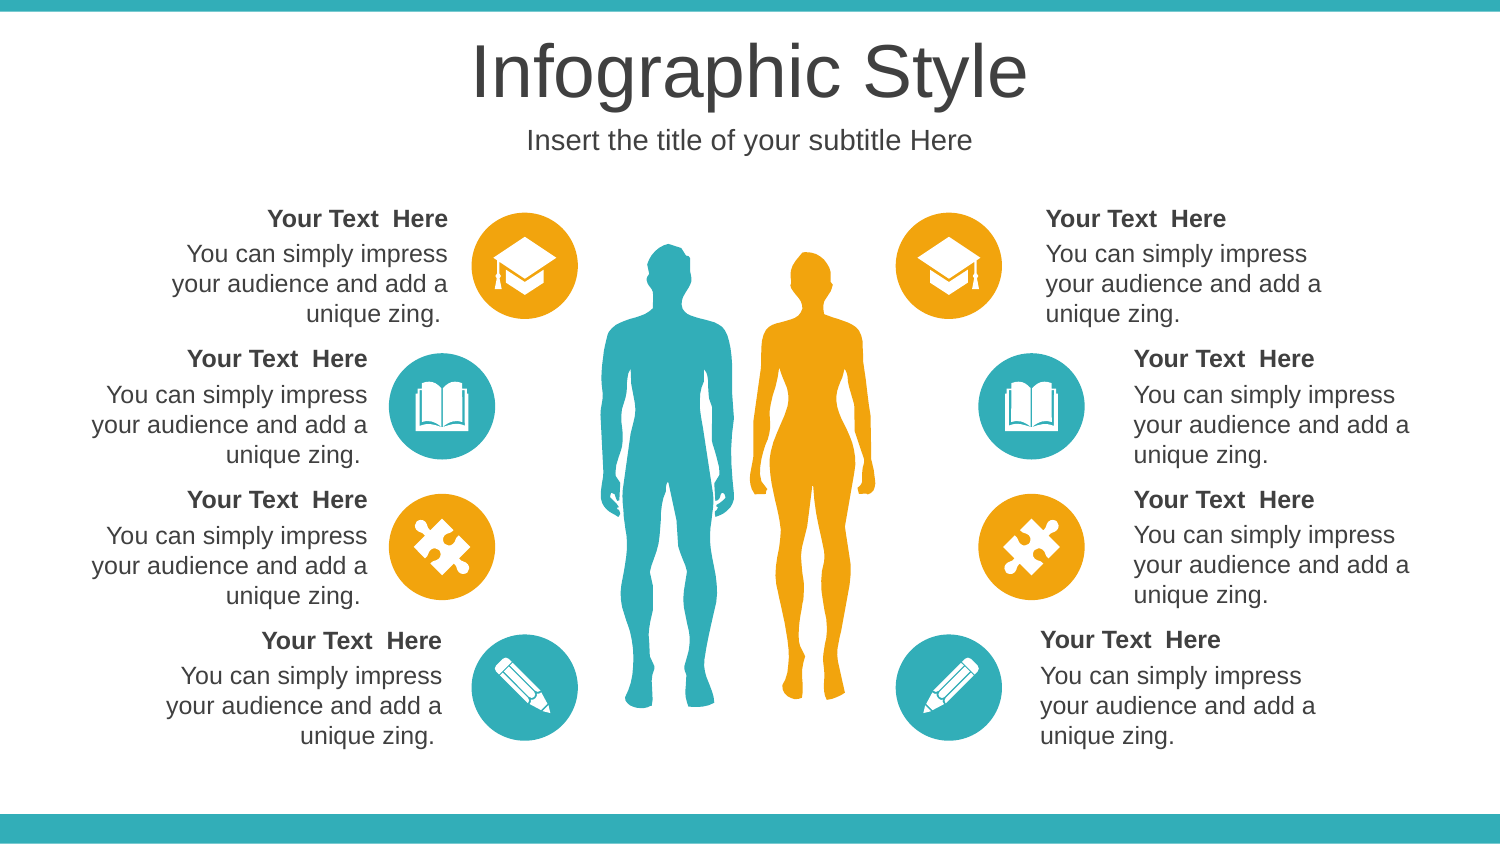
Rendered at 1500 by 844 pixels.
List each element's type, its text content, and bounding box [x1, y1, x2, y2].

text_box [893, 210, 1005, 322]
text_box [976, 491, 1087, 603]
text_box [1001, 516, 1062, 578]
text_box [976, 351, 1087, 462]
list Insert the title of your subtitle Here [0, 114, 1500, 162]
text_box [469, 210, 580, 322]
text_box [1118, 475, 1436, 618]
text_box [66, 475, 384, 618]
text_box [1002, 379, 1061, 434]
text_box [600, 243, 734, 709]
text_box [388, 491, 498, 603]
text_box [469, 632, 580, 743]
text_box [413, 379, 471, 434]
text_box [146, 194, 464, 337]
text_box [492, 655, 553, 716]
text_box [1030, 194, 1348, 337]
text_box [1118, 335, 1436, 475]
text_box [1024, 616, 1342, 759]
list Infographic Style [0, 20, 1500, 114]
text_box [893, 632, 1005, 743]
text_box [141, 616, 458, 759]
text_box [749, 252, 876, 700]
text_box [915, 235, 983, 297]
text_box [491, 235, 559, 297]
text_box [66, 335, 384, 475]
text_box [921, 655, 981, 716]
text_box [411, 516, 473, 578]
text_box [388, 351, 498, 462]
